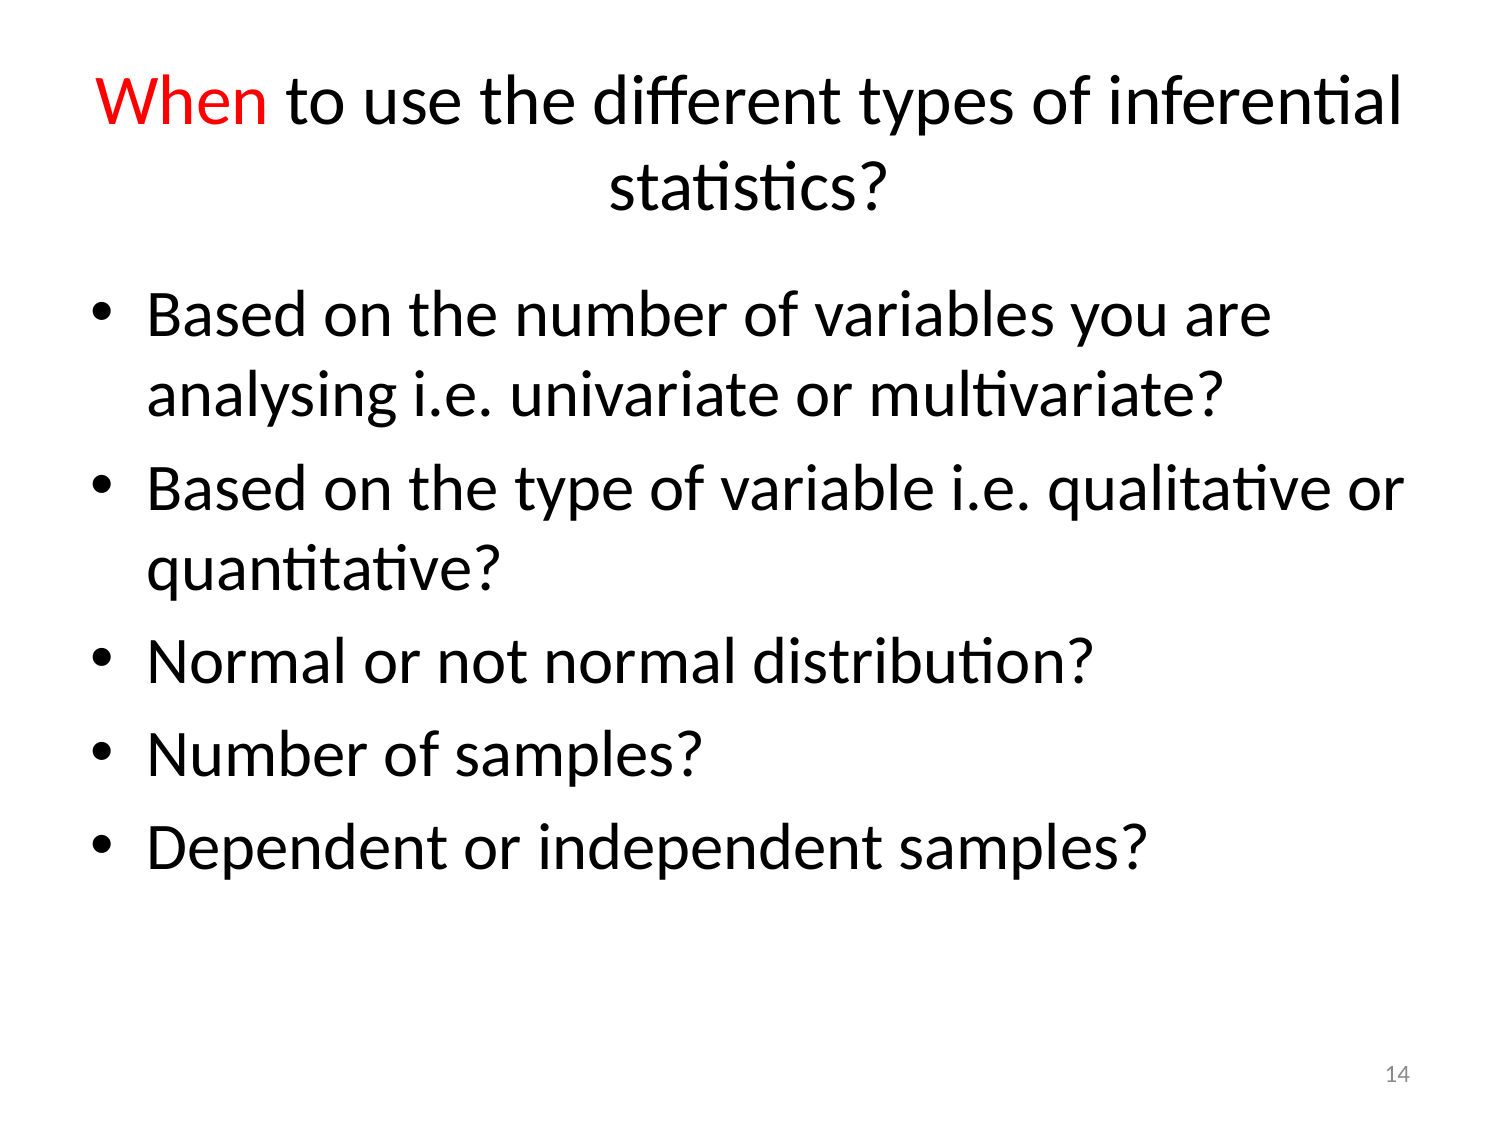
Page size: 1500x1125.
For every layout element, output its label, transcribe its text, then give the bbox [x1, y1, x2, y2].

title When to use the different types of inferential statistics? [75, 45, 1425, 233]
list Based on the number of variables you are analysing i.e. univariate or multivariate? Based on the type of variable i.e. qualitative or quantitative? Normal or not normal distribution? Number of samples? Dependent or independent samples? [75, 262, 1425, 1005]
slide_number 14 [1074, 1042, 1425, 1103]
